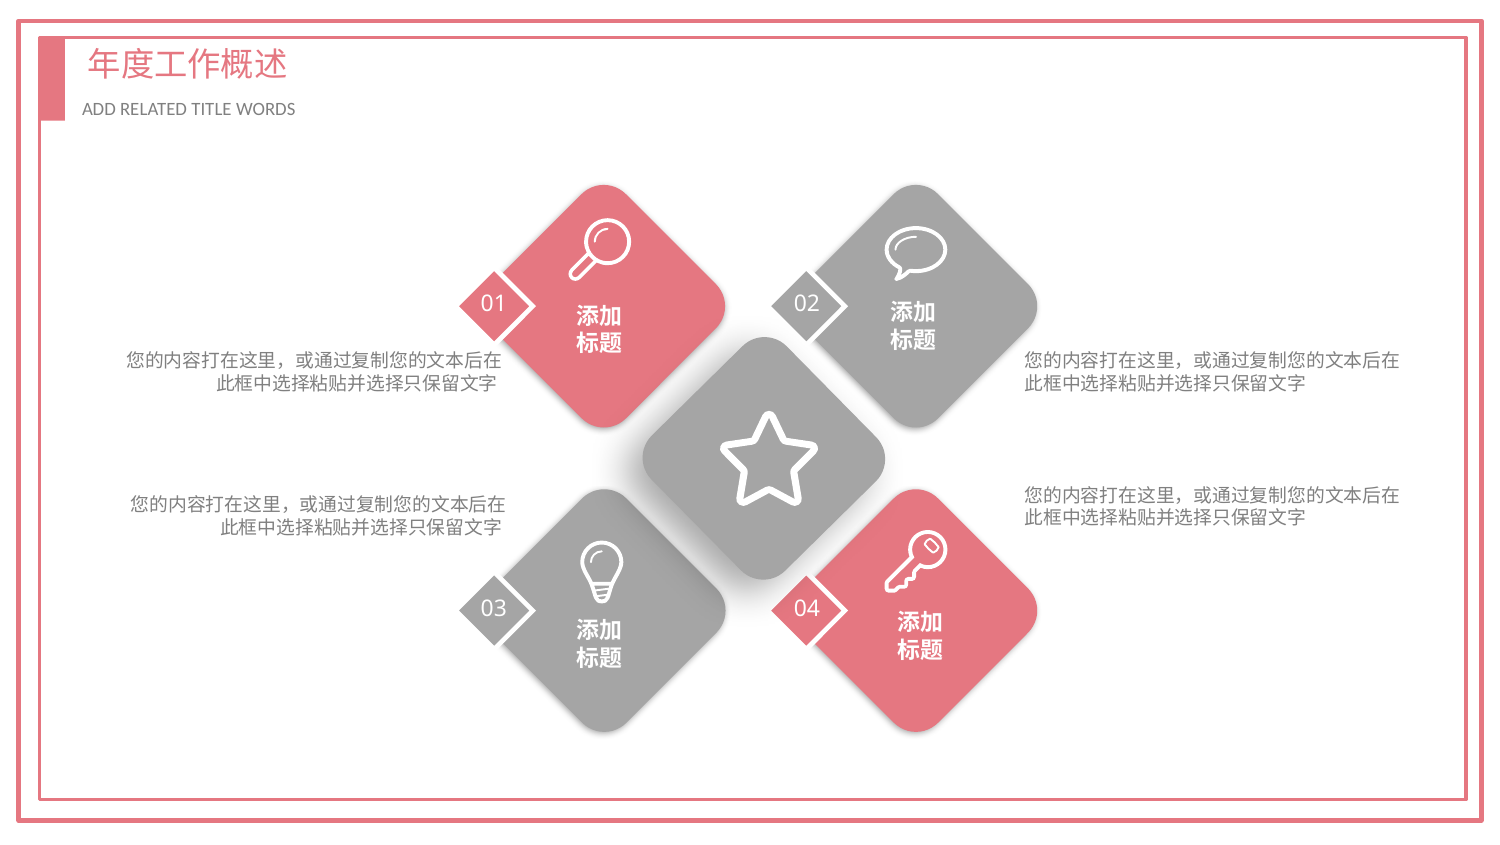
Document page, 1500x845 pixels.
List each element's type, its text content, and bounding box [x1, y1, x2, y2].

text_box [778, 210, 1012, 402]
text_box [466, 210, 699, 402]
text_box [466, 515, 700, 706]
text_box 您的内容打在这里，或通过复制您的文本后在此框中选择粘贴并选择只保留文字 [111, 343, 461, 400]
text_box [778, 515, 1012, 706]
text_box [629, 323, 899, 593]
text_box 您的内容打在这里，或通过复制您的文本后在此框中选择粘贴并选择只保留文字 [115, 487, 512, 544]
text_box 您的内容打在这里，或通过复制您的文本后在此框中选择粘贴并选择只保留文字 [1018, 343, 1415, 400]
text_box 您的内容打在这里，或通过复制您的文本后在此框中选择粘贴并选择只保留文字 [1018, 477, 1415, 535]
